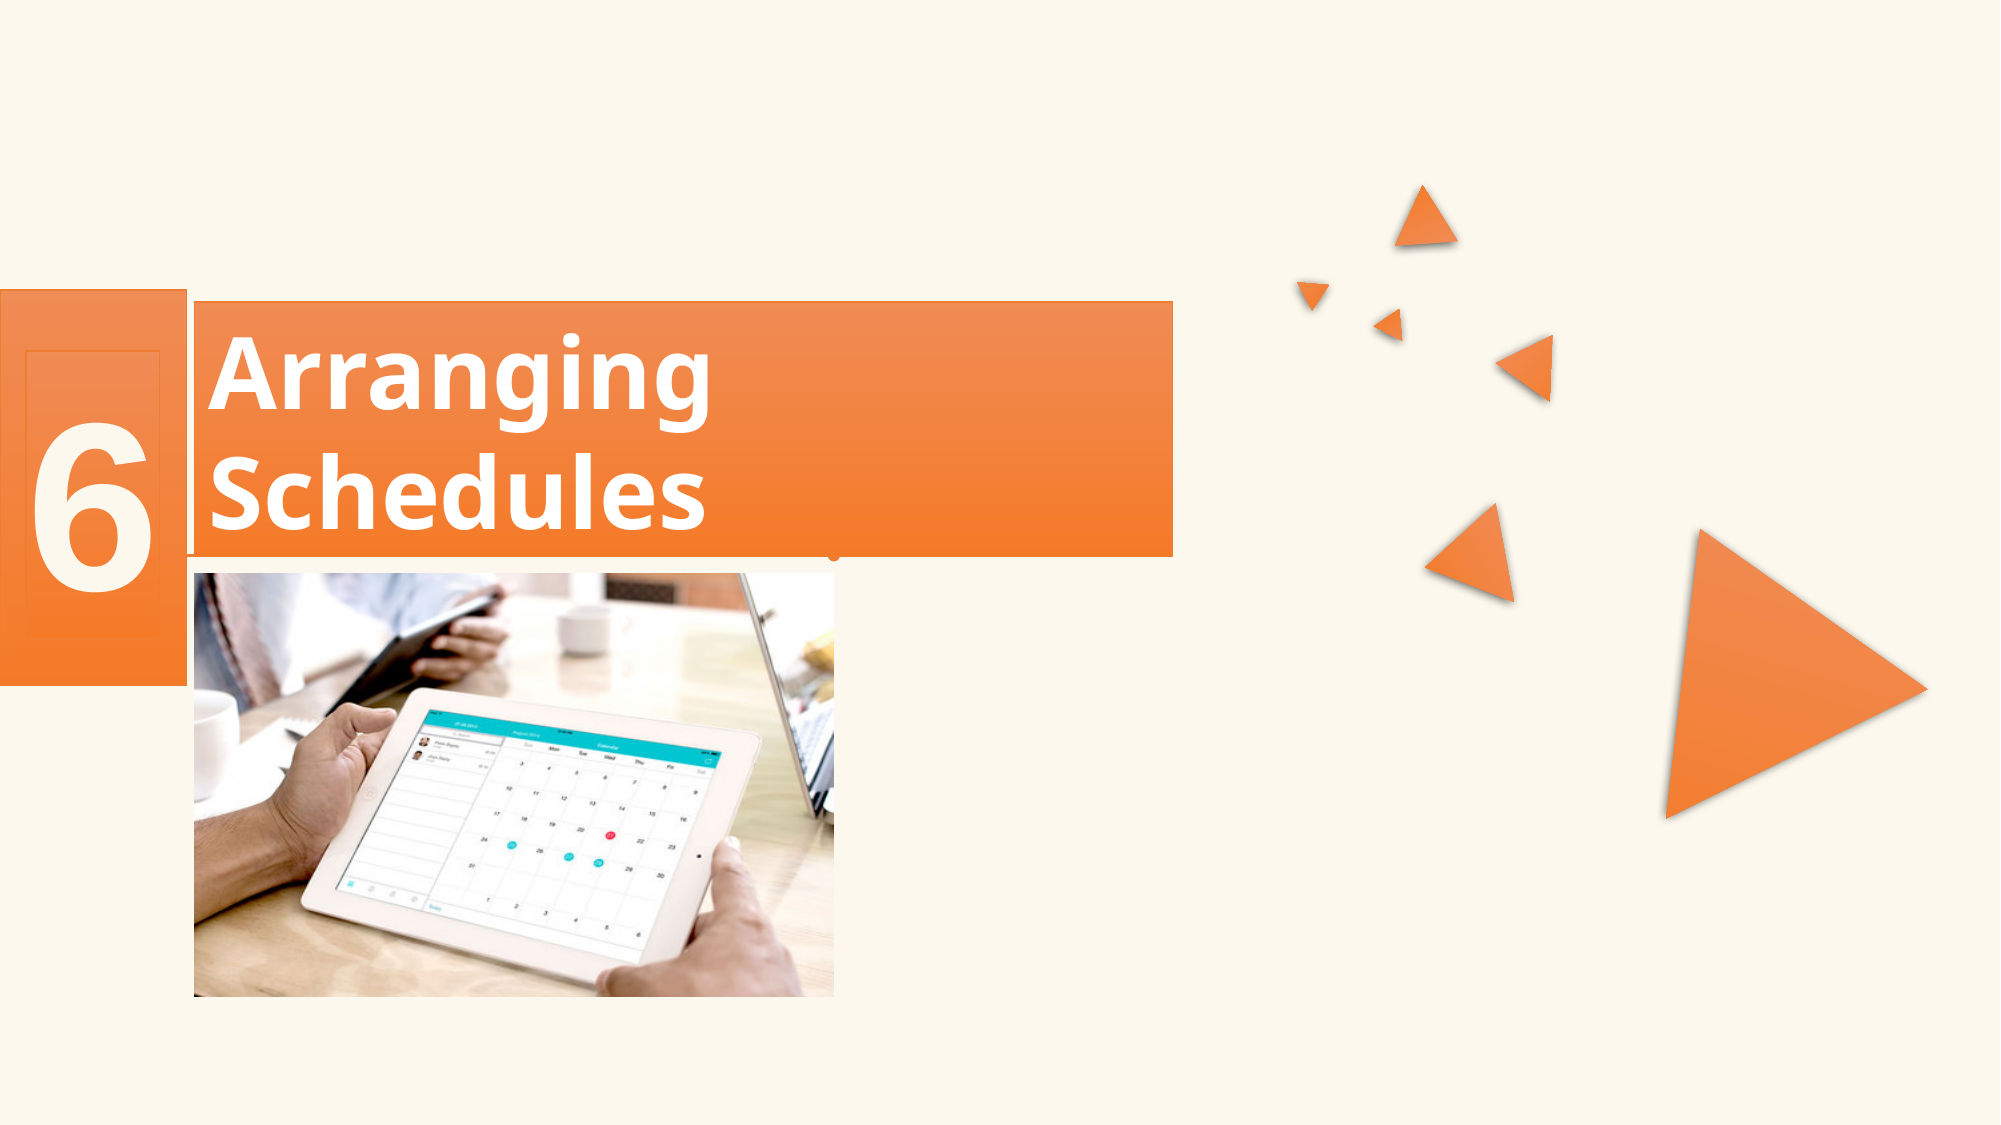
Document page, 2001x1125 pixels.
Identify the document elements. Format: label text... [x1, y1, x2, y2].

text_box Arranging Schedules [194, 301, 1173, 557]
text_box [0, 289, 187, 686]
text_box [1245, 251, 1933, 785]
picture [194, 573, 834, 998]
